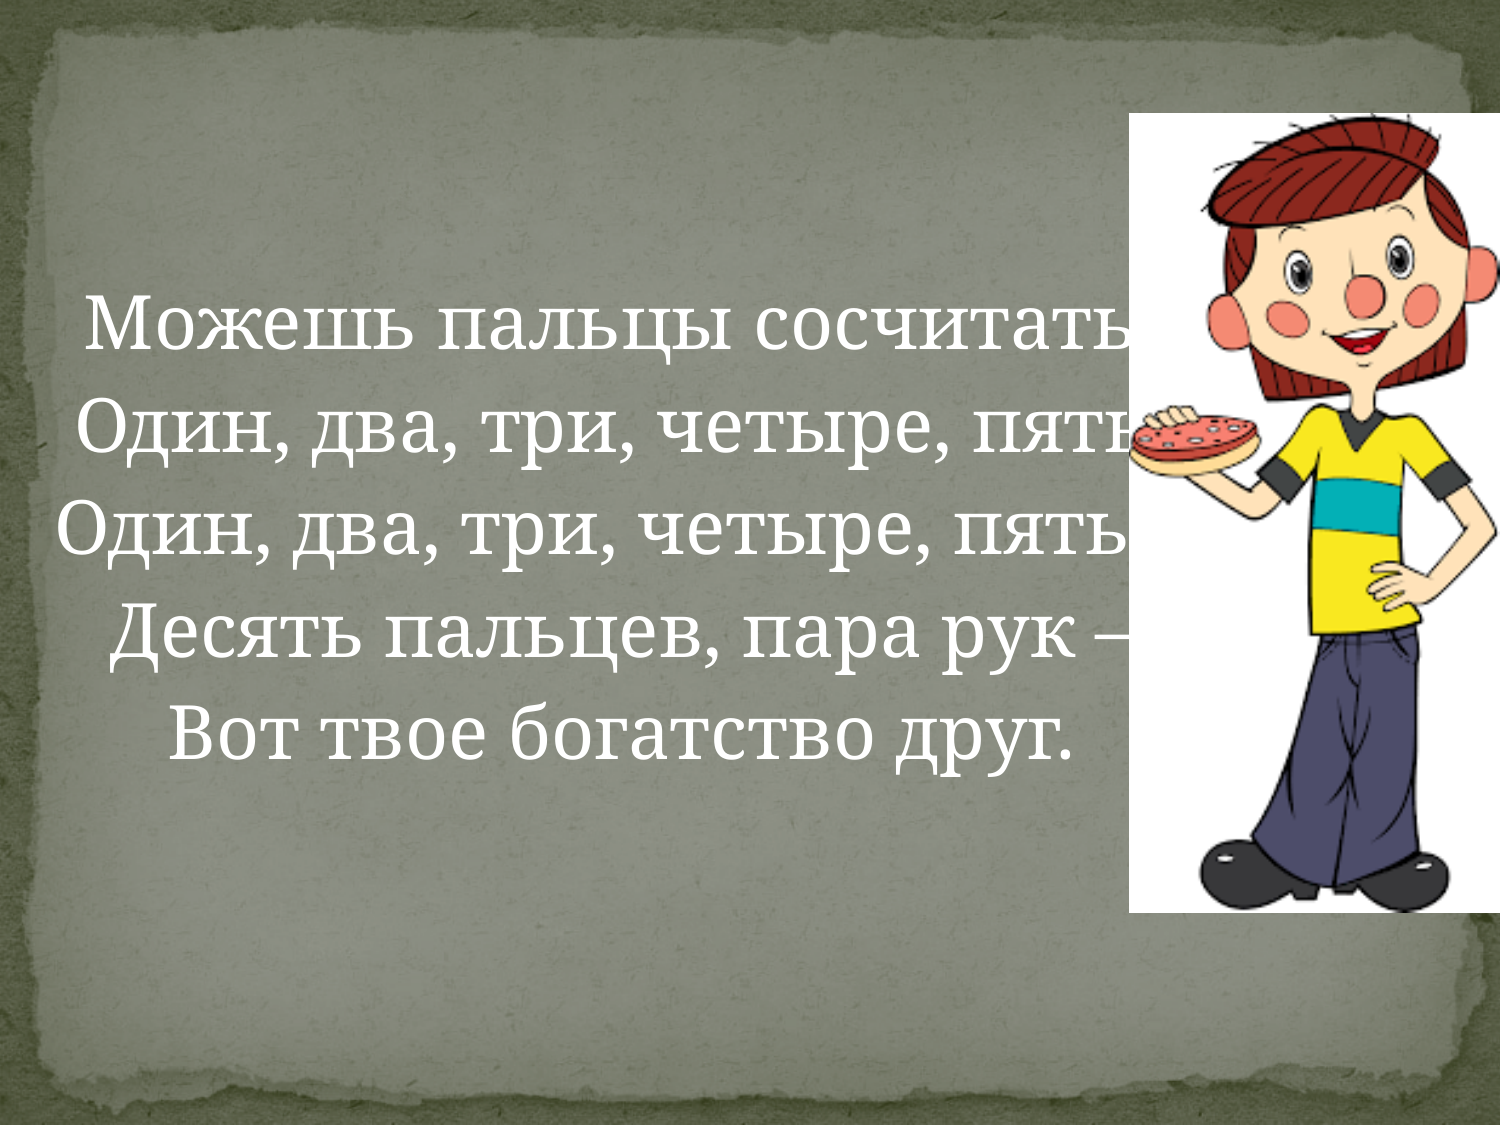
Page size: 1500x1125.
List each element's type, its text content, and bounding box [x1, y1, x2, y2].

picture [1129, 113, 1500, 913]
list Можешь пальцы сосчитать: Один, два, три, четыре, пять. Один, два, три, четыре, пять – Десять пальцев, пара рук – Вот твое богатство друг. [0, 267, 1297, 1018]
